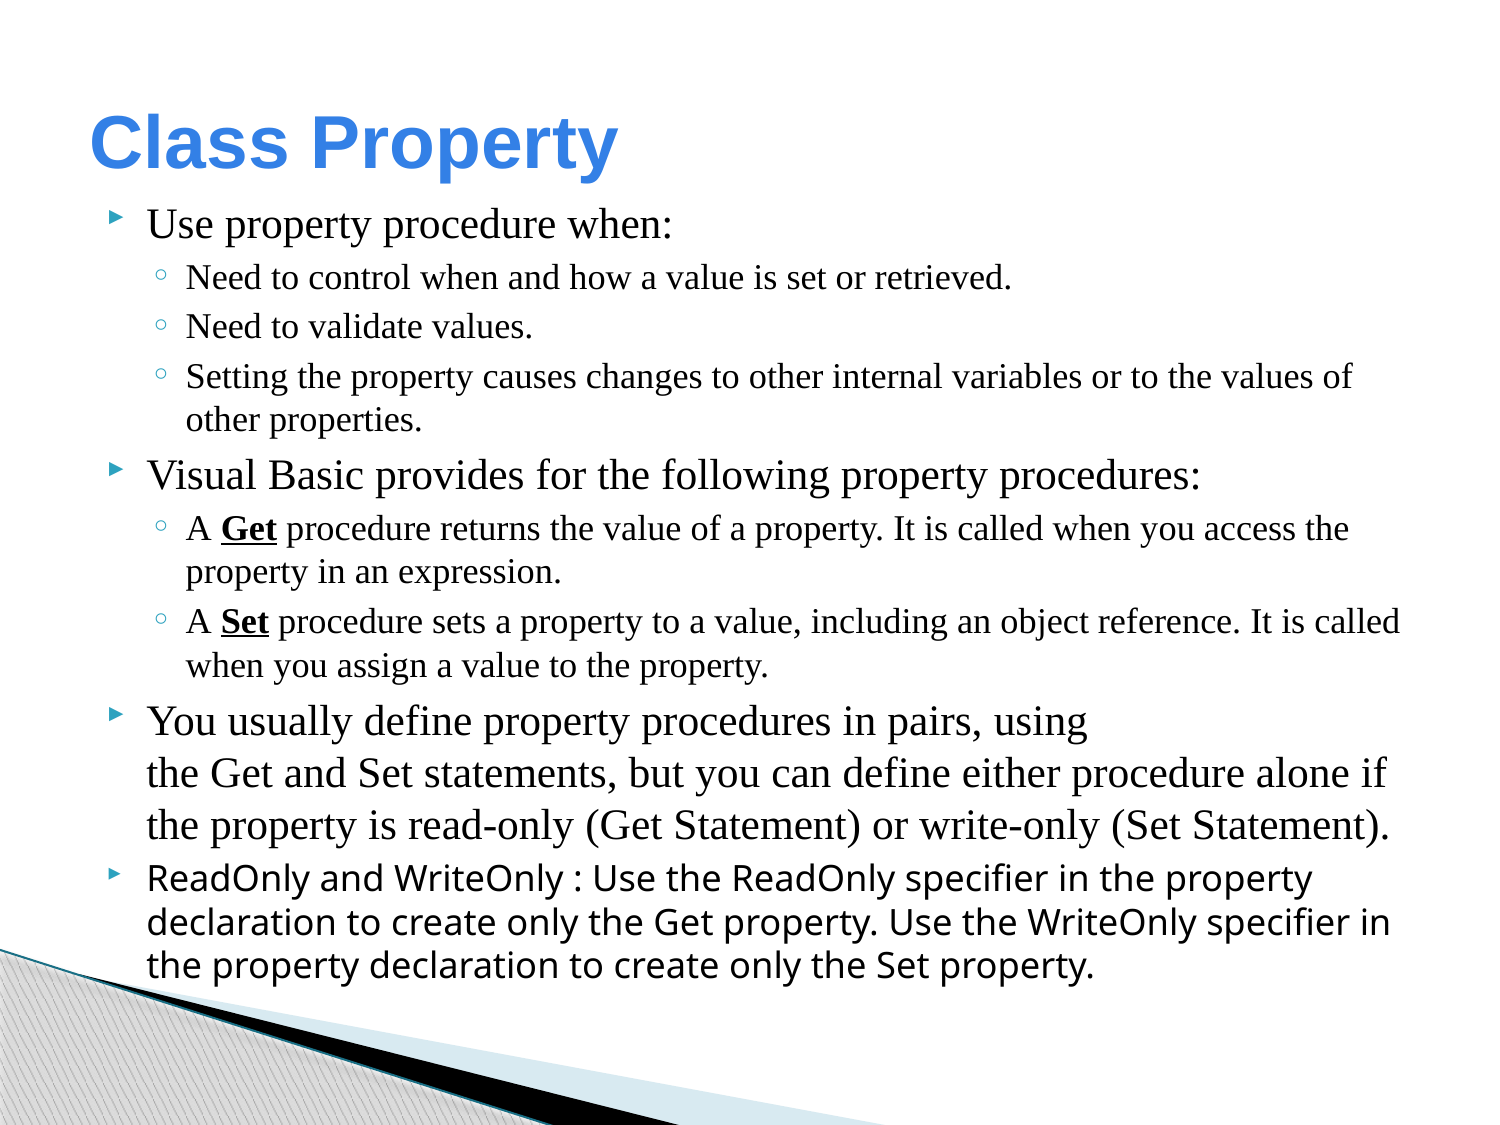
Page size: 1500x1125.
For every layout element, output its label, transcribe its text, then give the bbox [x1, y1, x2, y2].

title Class Property [75, 45, 1425, 187]
list Use property procedure when: Need to control when and how a value is set or retrieved. Need to validate values. Setting the property causes changes to other internal variables or to the values of other properties. Visual Basic provides for the following property procedures: A Get procedure returns the value of a property. It is called when you access the property in an expression. A Set procedure sets a property to a value, including an object reference. It is called when you assign a value to the property. You usually define property procedures in pairs, using the Get and Set statements, but you can define either procedure alone if the property is read-only (Get Statement) or write-only (Set Statement). ReadOnly and WriteOnly : Use the ReadOnly specifier in the property declaration to create only the Get property. Use the WriteOnly specifier in the property declaration to create only the Set property. [75, 187, 1436, 1035]
